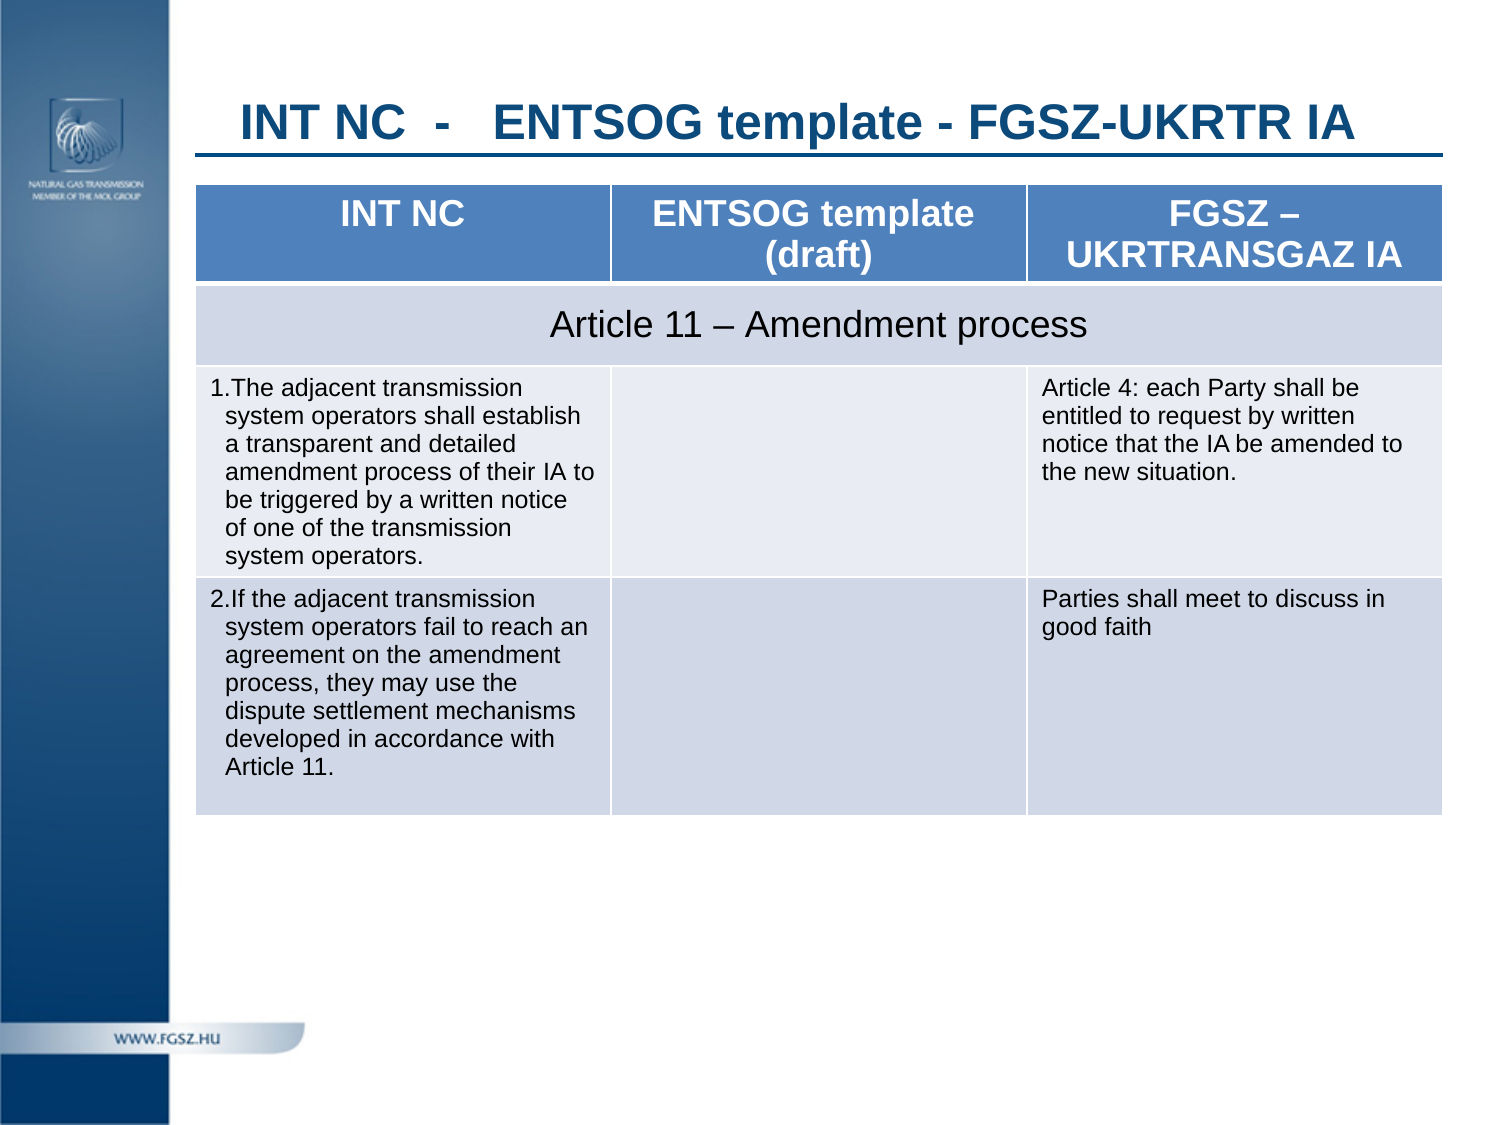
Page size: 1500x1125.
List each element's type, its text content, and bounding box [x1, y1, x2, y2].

table_header INT NC [196, 185, 610, 281]
title INT NC - ENTSOG template - FGSZ-UKRTR IA [194, 54, 1459, 185]
picture [0, 0, 1500, 1125]
table_cell 2.If the adjacent transmission system operators fail to reach an agreement on the amendment process, they may use the dispute settlement mechanisms developed in accordance with Article 11. [196, 578, 610, 815]
table_cell [612, 367, 1026, 576]
table_header FGSZ – UKRTRANSGAZ IA [1028, 185, 1442, 281]
table_cell 1.The adjacent transmission system operators shall establish a transparent and detailed amendment process of their IA to be triggered by a written notice of one of the transmission system operators. [196, 367, 610, 576]
table_cell Article 11 – Amendment process [196, 286, 1442, 365]
table_cell [612, 578, 1026, 815]
table_header ENTSOG template (draft) [612, 185, 1026, 281]
table_cell Article 4: each Party shall be entitled to request by written notice that the IA be amended to the new situation. [1028, 367, 1442, 576]
table_cell Parties shall meet to discuss in good faith [1028, 578, 1442, 815]
